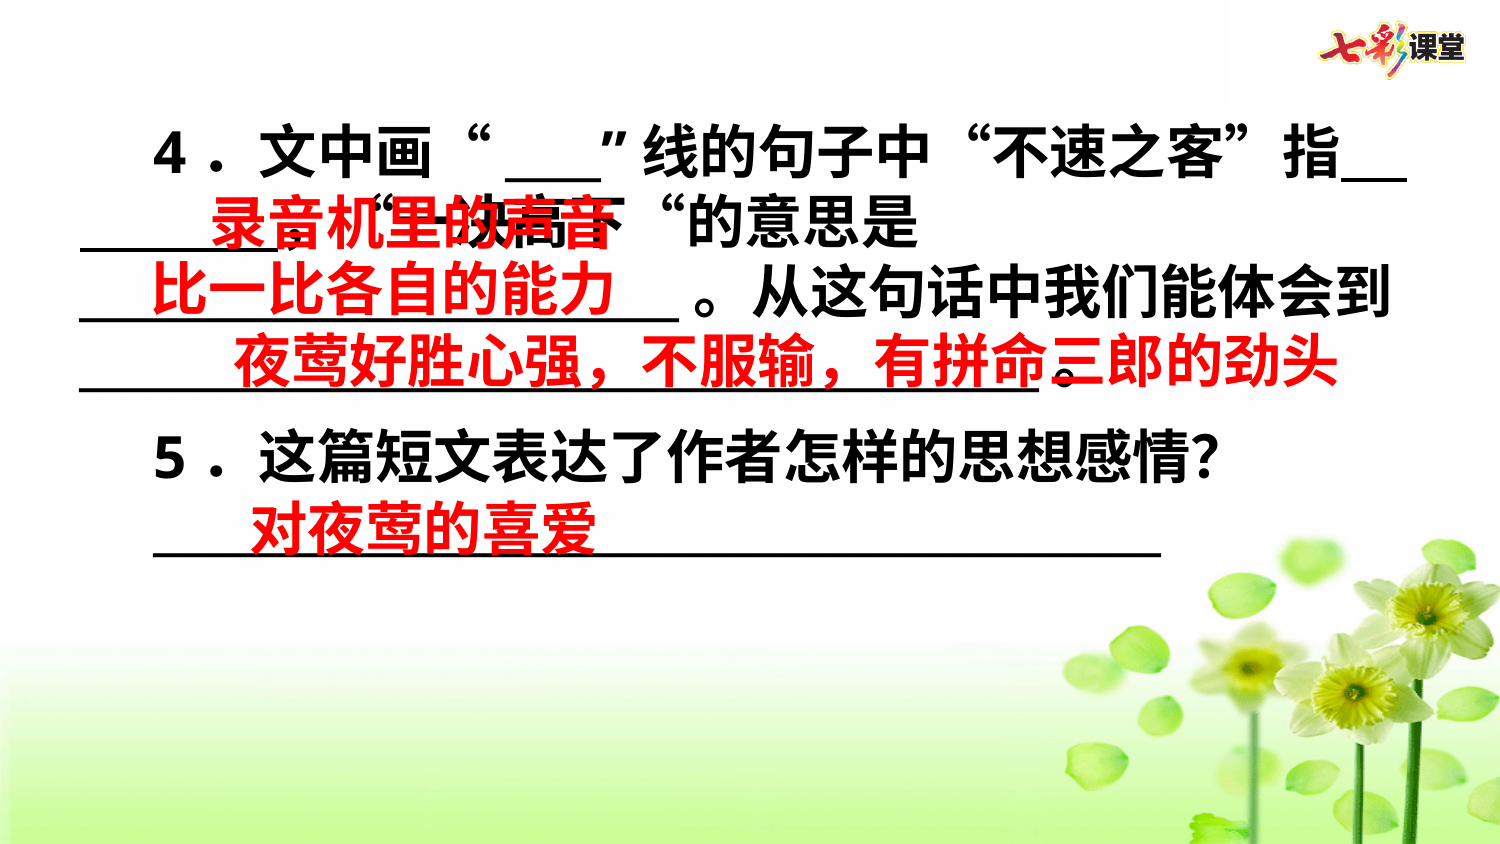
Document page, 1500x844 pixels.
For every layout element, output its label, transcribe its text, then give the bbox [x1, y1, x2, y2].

text_box 比一比各自的能力 [135, 244, 644, 330]
text_box 4．文中画“____”线的句子中“不速之客”指 ，“一决高下“的意思是_________________________。从这句话中我们能体会到________________________________________。 5．这篇短文表达了作者怎样的思想感情？ __________________________________________ [64, 107, 1427, 568]
text_box 对夜莺的喜爱 [234, 484, 743, 570]
text_box 录音机里的声音 [194, 178, 680, 264]
text_box 夜莺好胜心强，不服输，有拼命三郎的劲头 [218, 317, 1471, 402]
picture [0, 0, 1500, 844]
